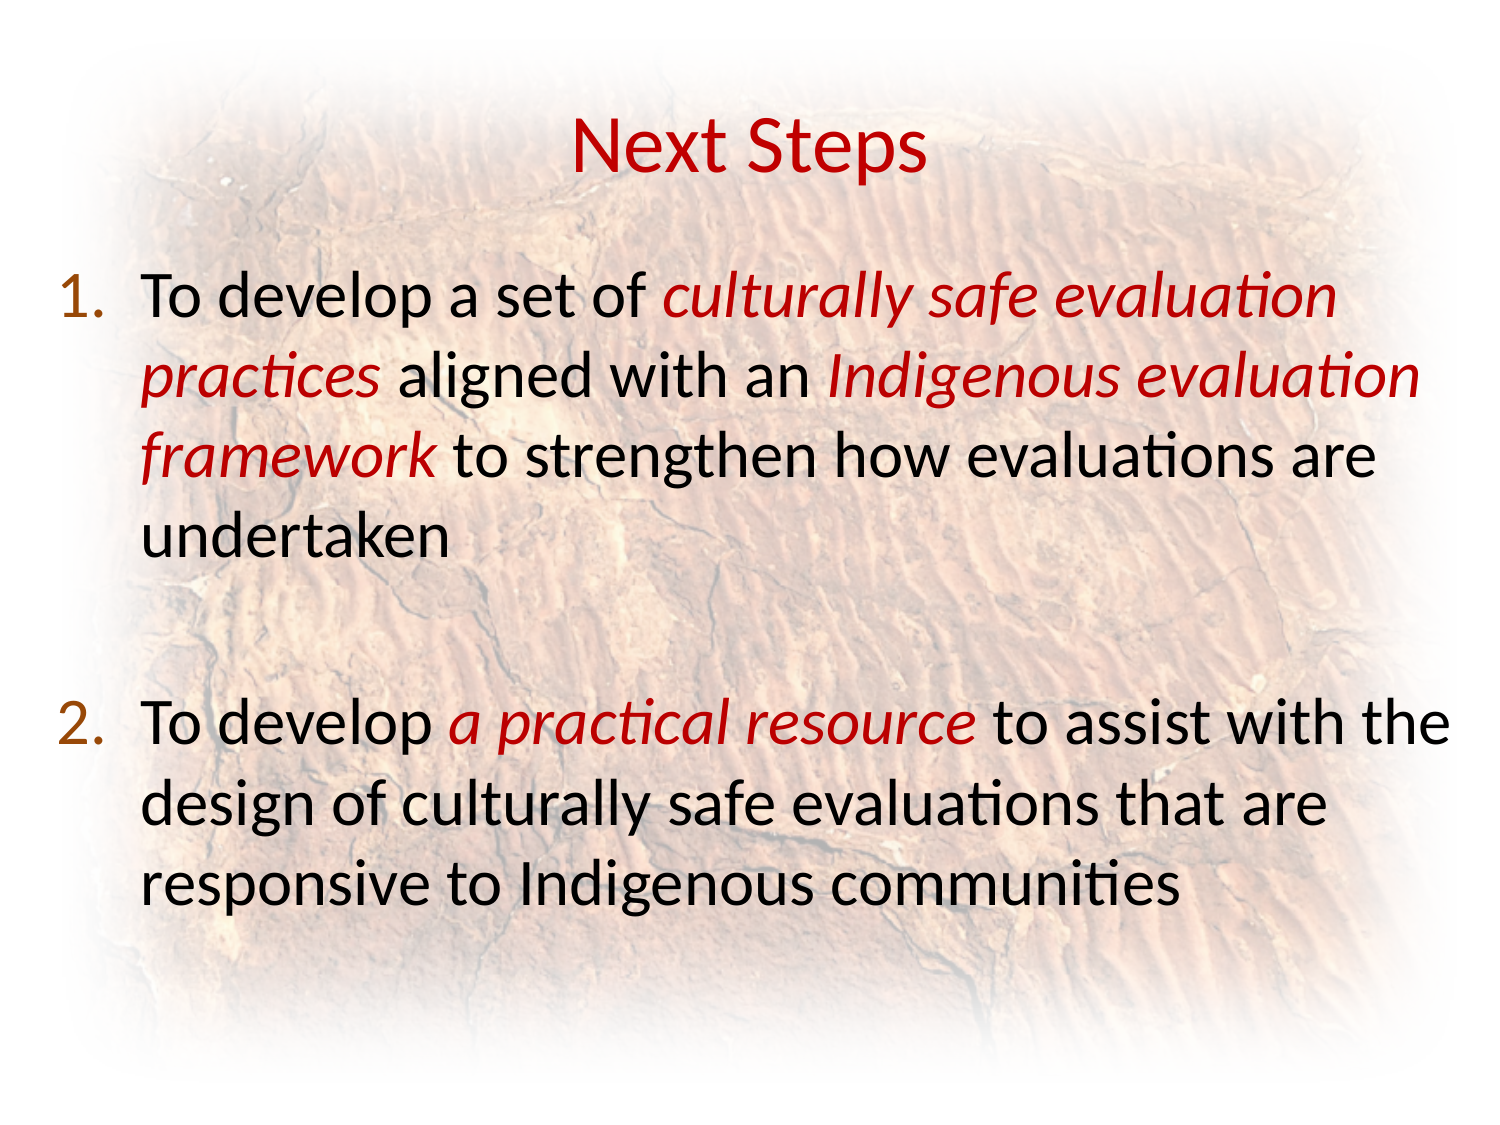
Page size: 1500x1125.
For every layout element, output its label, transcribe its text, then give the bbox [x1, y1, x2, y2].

title Next Steps [75, 45, 1425, 233]
list To develop a set of culturally safe evaluation practices aligned with an Indigenous evaluation framework to strengthen how evaluations are undertaken To develop a practical resource to assist with the design of culturally safe evaluations that are responsive to Indigenous communities [41, 243, 1473, 1064]
